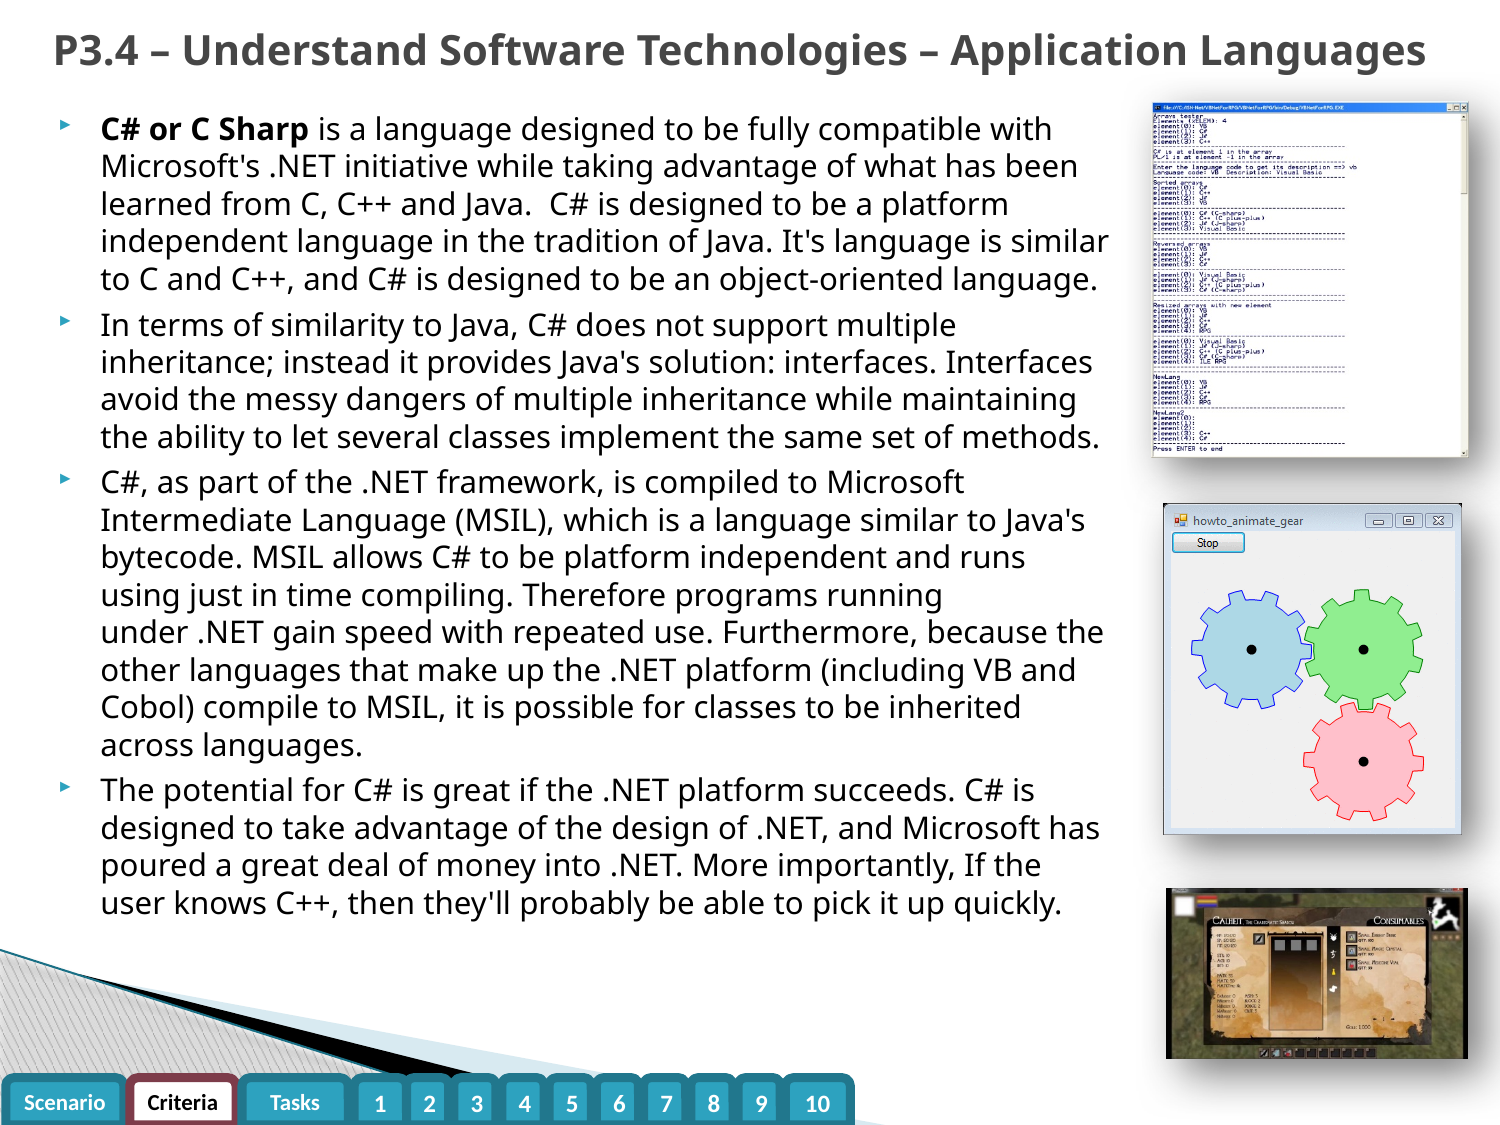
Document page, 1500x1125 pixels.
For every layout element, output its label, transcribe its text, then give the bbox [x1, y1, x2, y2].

picture [1163, 503, 1463, 835]
picture [1166, 888, 1469, 1059]
picture [1151, 101, 1469, 459]
list C# or C Sharp is a language designed to be fully compatible with Microsoft's .NET initiative while taking advantage of what has been learned from C, C++ and Java. C# is designed to be a platform independent language in the tradition of Java. It's language is similar to C and C++, and C# is designed to be an object-oriented language. In terms of similarity to Java, C# does not support multiple inheritance; instead it provides Java's solution: interfaces. Interfaces avoid the messy dangers of multiple inheritance while maintaining the ability to let several classes implement the same set of methods. C#, as part of the .NET framework, is compiled to Microsoft Intermediate Language (MSIL), which is a language similar to Java's bytecode. MSIL allows C# to be platform independent and runs using just in time compiling. Therefore programs running under .NET gain speed with repeated use. Furthermore, because the other languages that make up the .NET platform (including VB and Cobol) compile to MSIL, it is possible for classes to be inherited across languages. The potential for C# is great if the .NET platform succeeds. C# is designed to take advantage of the design of .NET, and Microsoft has poured a great deal of money into .NET. More importantly, If the user knows C++, then they'll probably be able to pick it up quickly. [41, 101, 1128, 1012]
title P3.4 – Understand Software Technologies – Application Languages [37, 7, 1471, 90]
